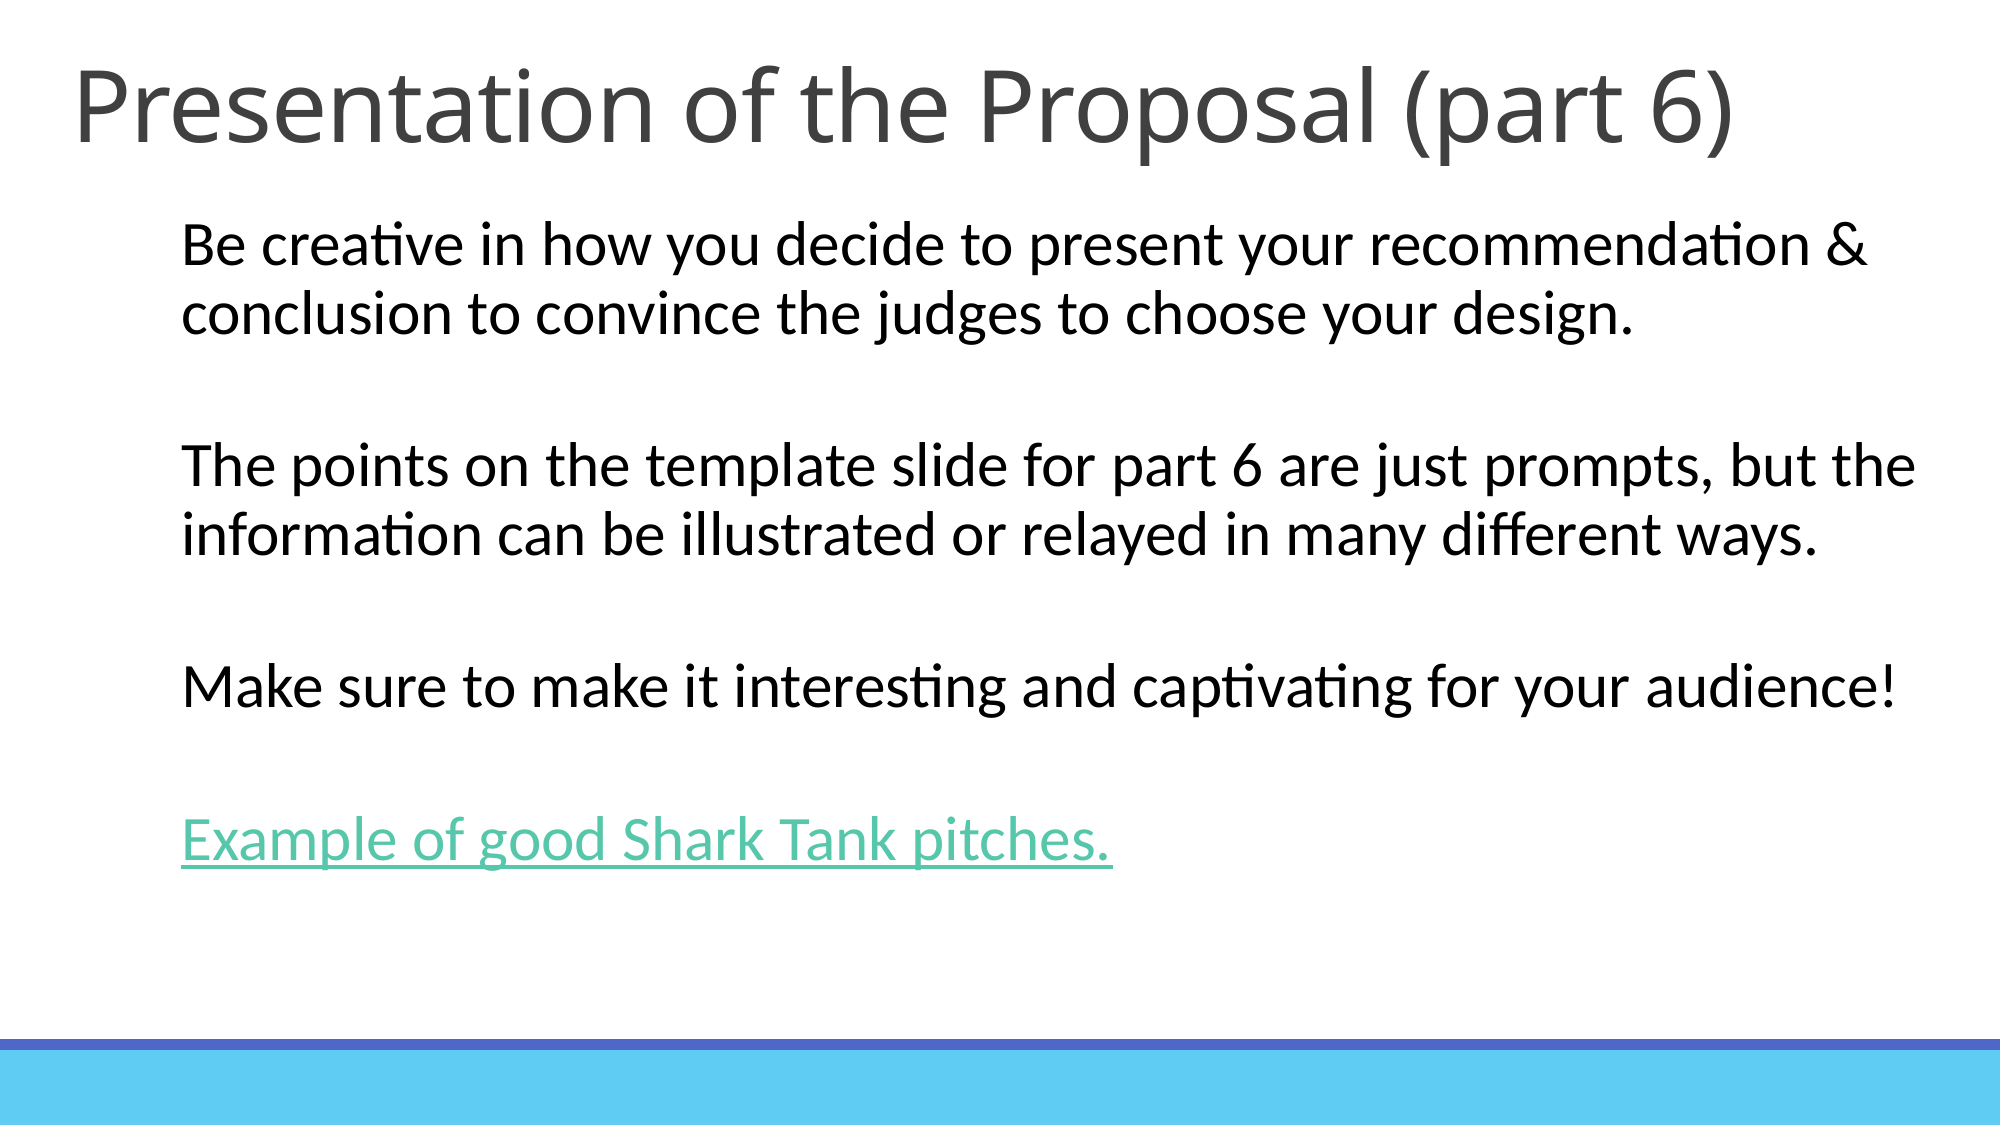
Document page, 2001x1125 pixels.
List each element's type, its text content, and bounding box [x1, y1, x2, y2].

title Presentation of the Proposal (part 6) [56, 36, 1802, 171]
list Be creative in how you decide to present your recommendation & conclusion to convince the judges to choose your design. The points on the template slide for part 6 are just prompts, but the information can be illustrated or relayed in many different ways. Make sure to make it interesting and captivating for your audience! Example of good Shark Tank pitches. [106, 203, 1933, 928]
